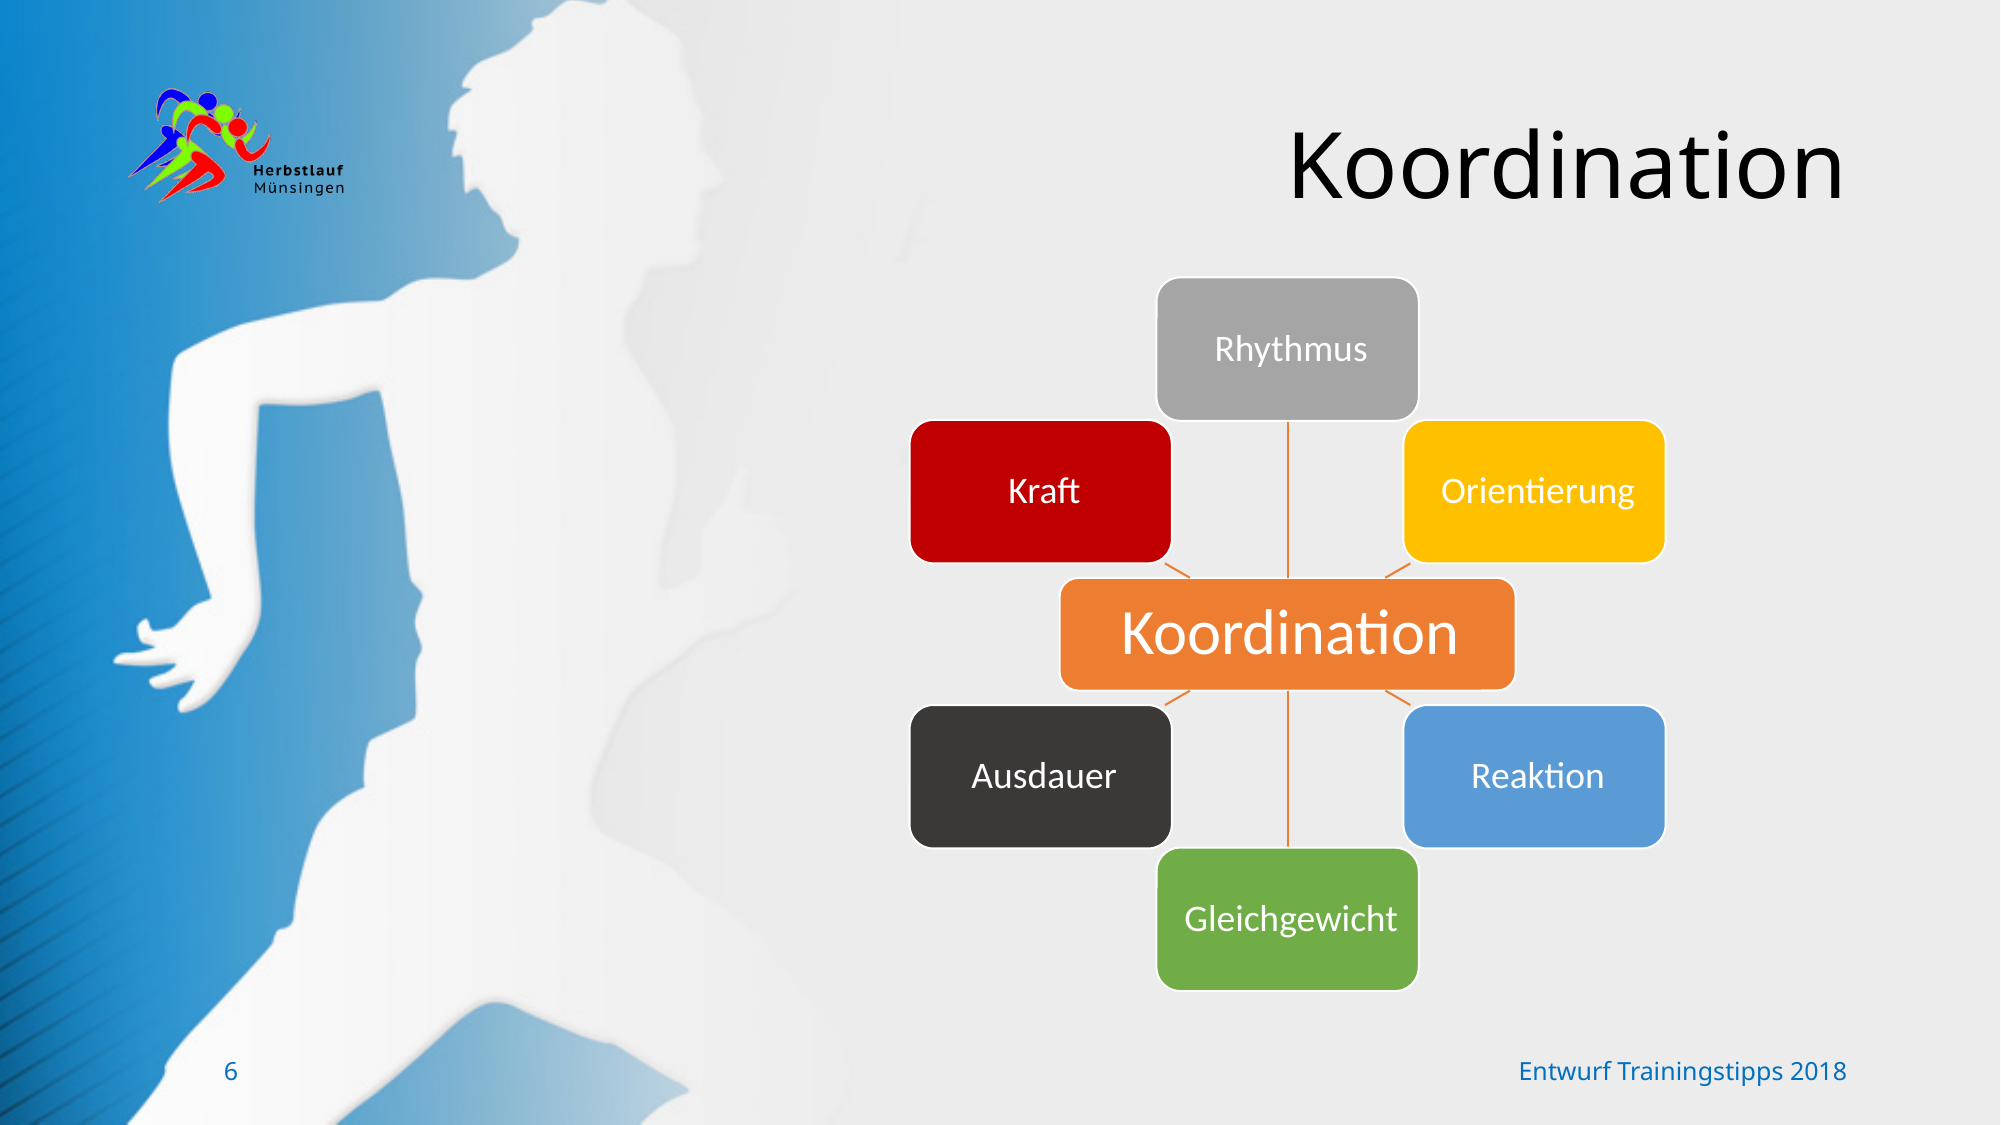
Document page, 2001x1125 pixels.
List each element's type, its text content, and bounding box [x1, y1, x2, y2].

slide_number 6 [151, 1042, 254, 1103]
footer Entwurf Trainingstipps 2018 [1187, 1042, 1863, 1103]
title Koordination [345, 59, 1863, 278]
picture [0, 0, 2001, 1125]
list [619, 277, 1957, 992]
